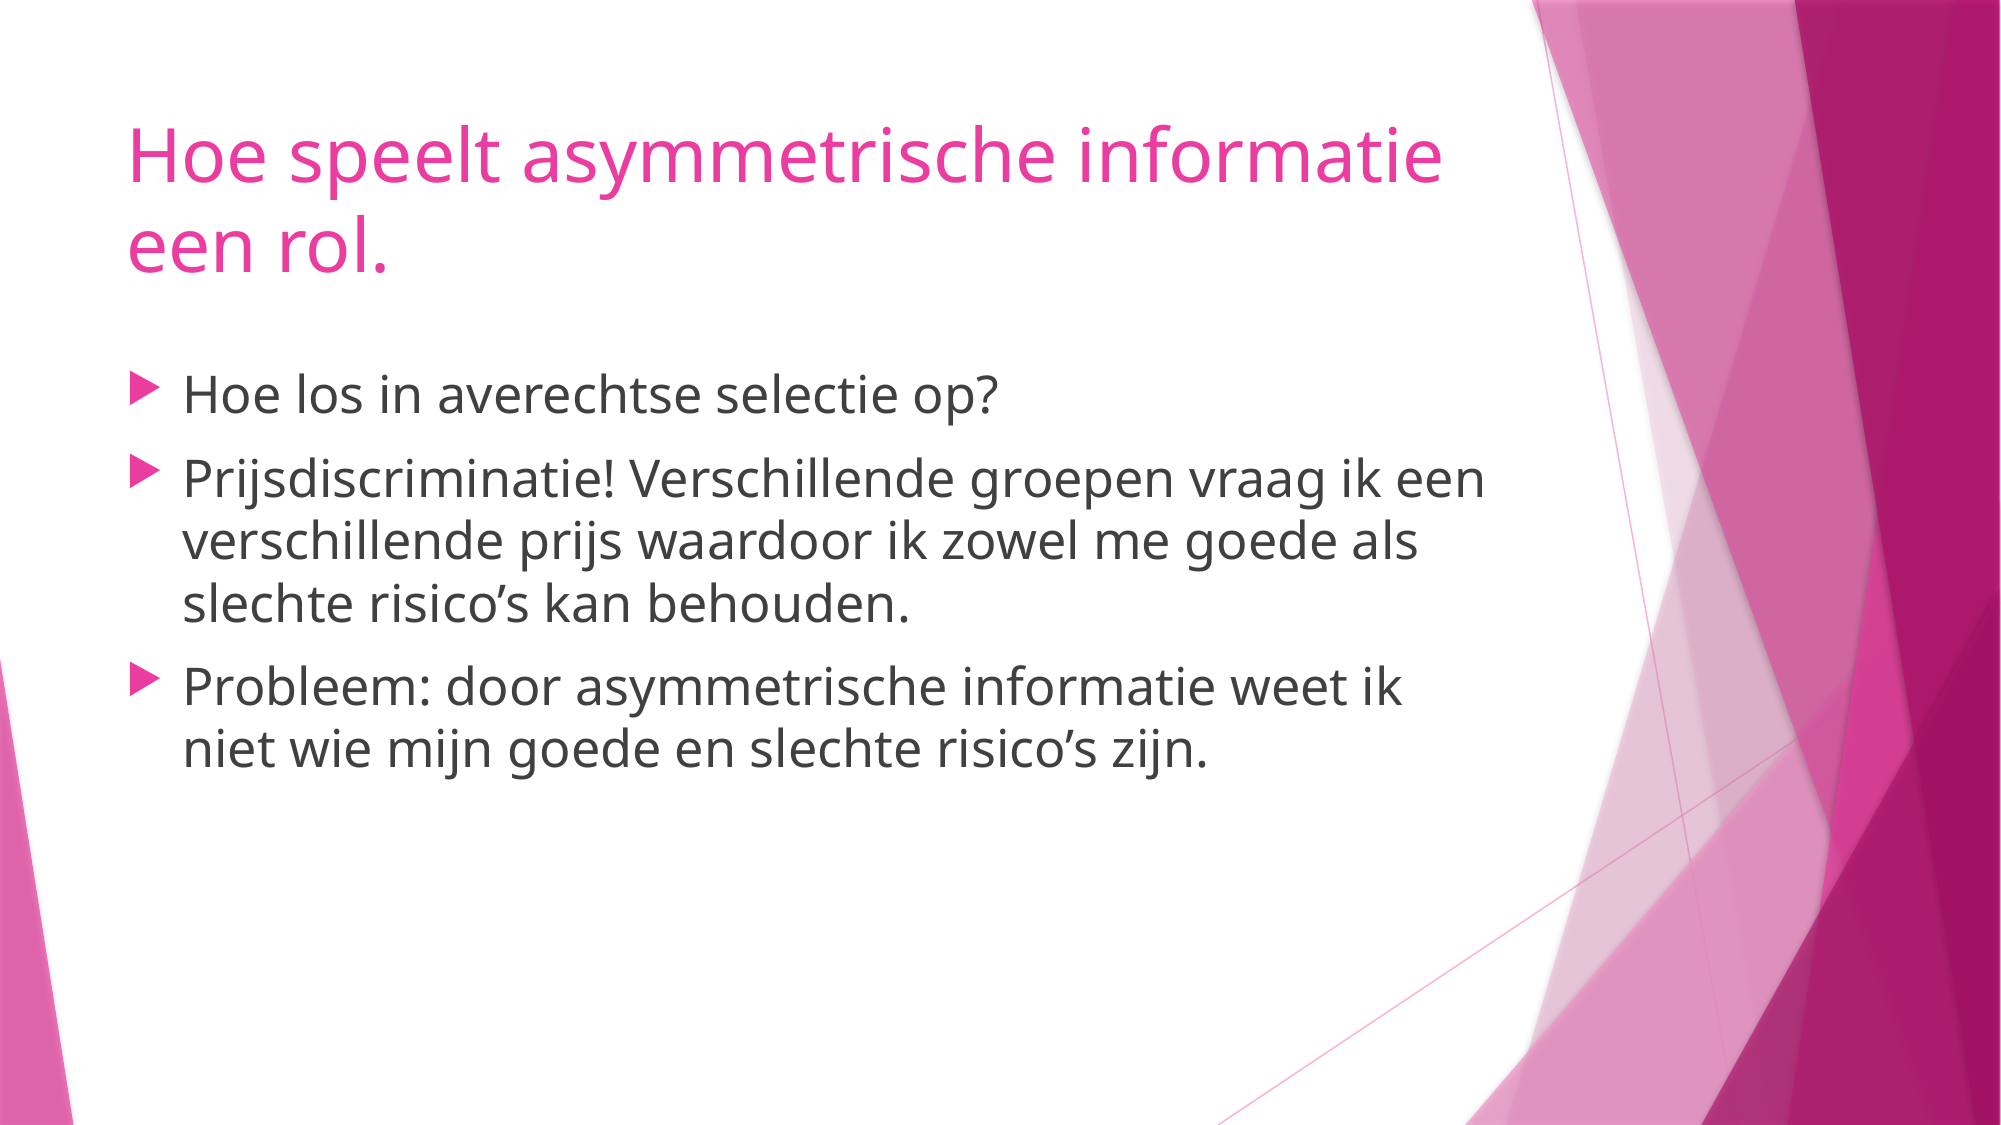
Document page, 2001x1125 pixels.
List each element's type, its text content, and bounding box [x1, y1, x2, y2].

title Hoe speelt asymmetrische informatie een rol. [111, 99, 1522, 317]
list Hoe los in averechtse selectie op? Prijsdiscriminatie! Verschillende groepen vraag ik een verschillende prijs waardoor ik zowel me goede als slechte risico’s kan behouden. Probleem: door asymmetrische informatie weet ik niet wie mijn goede en slechte risico’s zijn. [111, 354, 1522, 992]
